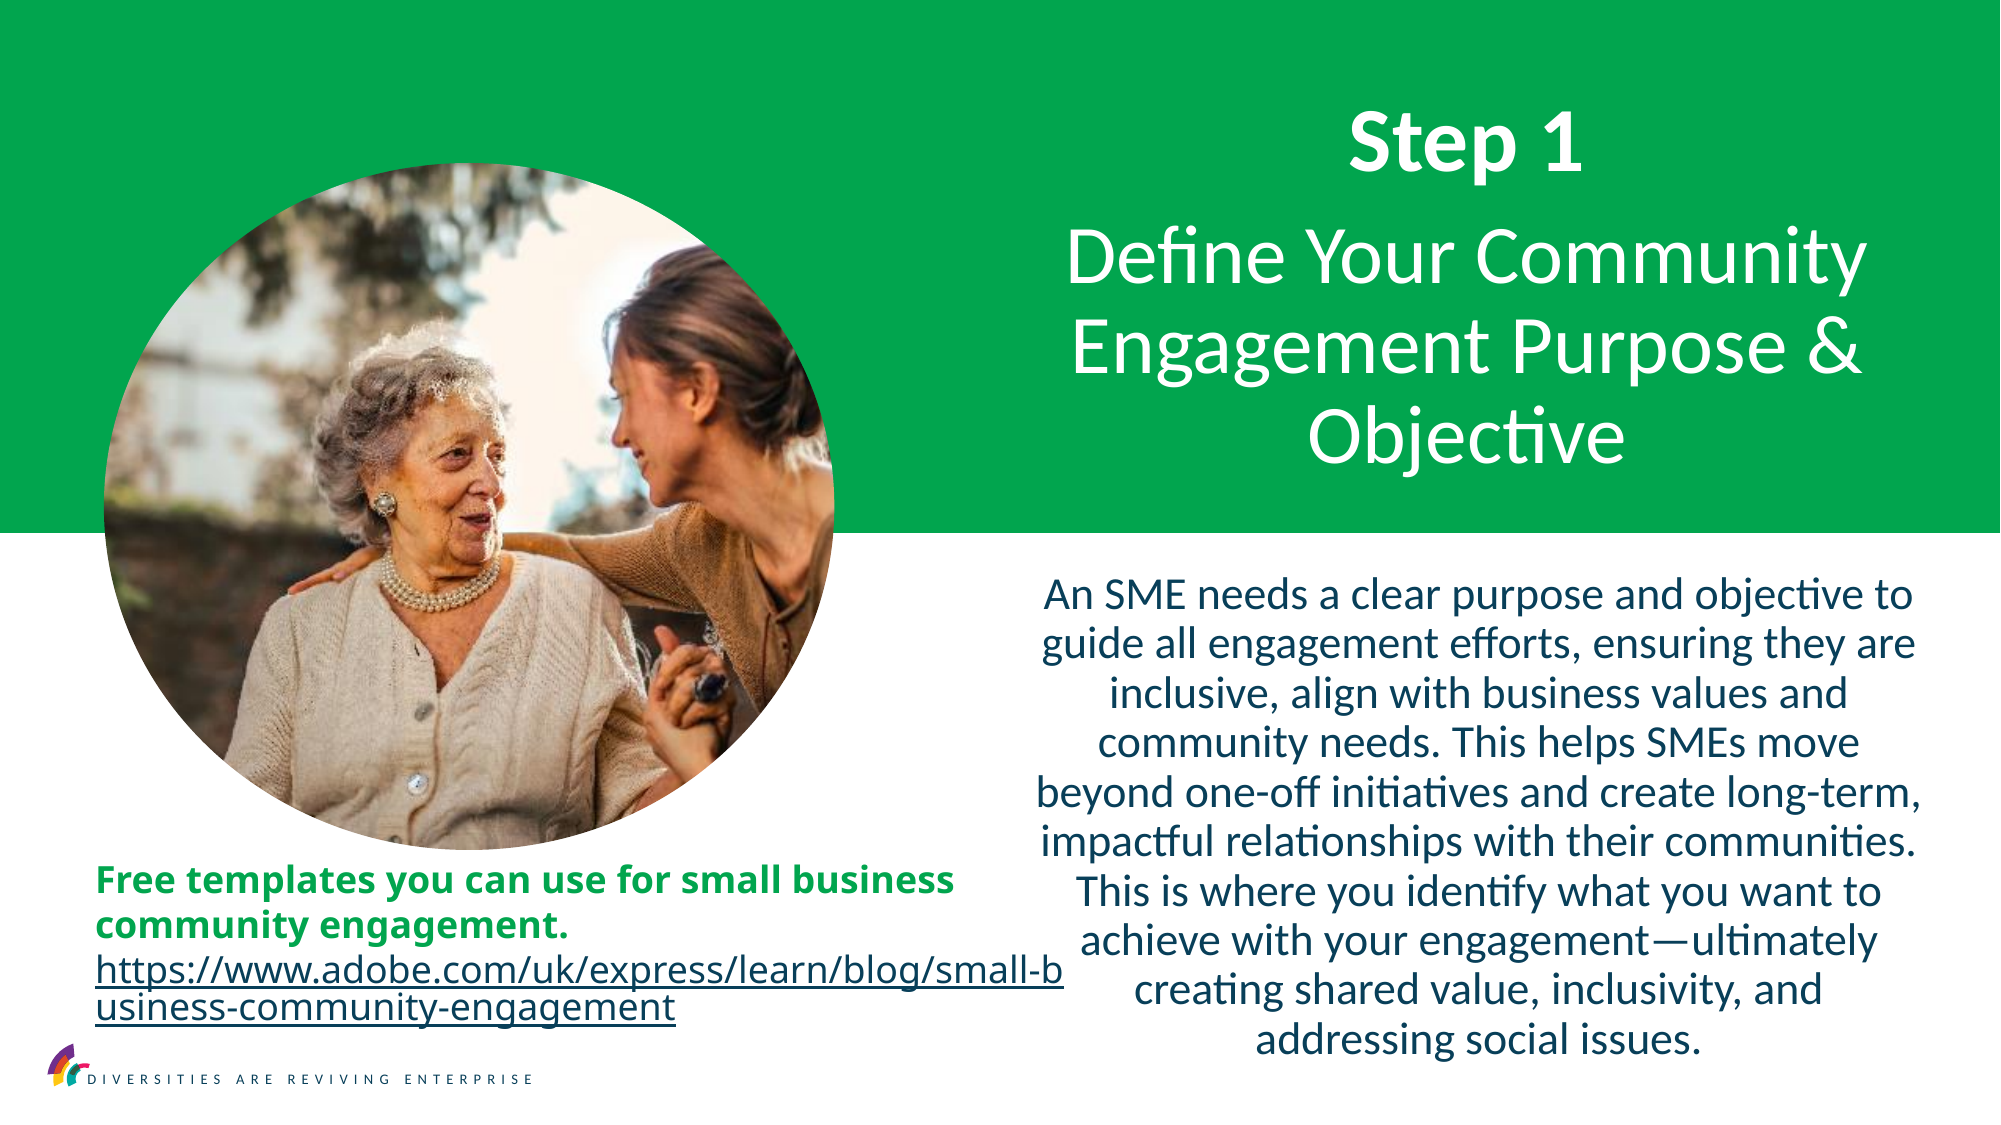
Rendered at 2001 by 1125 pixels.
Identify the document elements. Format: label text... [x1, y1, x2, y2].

list An SME needs a clear purpose and objective to guide all engagement efforts, ensuring they are inclusive, align with business values and community needs. This helps SMEs move beyond one-off initiatives and create long-term, impactful relationships with their communities. This is where you identify what you want to achieve with your engagement—ultimately creating shared value, inclusivity, and addressing social issues. [1016, 562, 1943, 628]
text_box Free templates you can use for small business community engagement. https://www.adobe.com/uk/express/learn/blog/small-business-community-engagement [80, 848, 1082, 1050]
picture [103, 162, 835, 850]
list Step 1 Define Your Community Engagement Purpose & Objective [1026, 264, 1908, 420]
